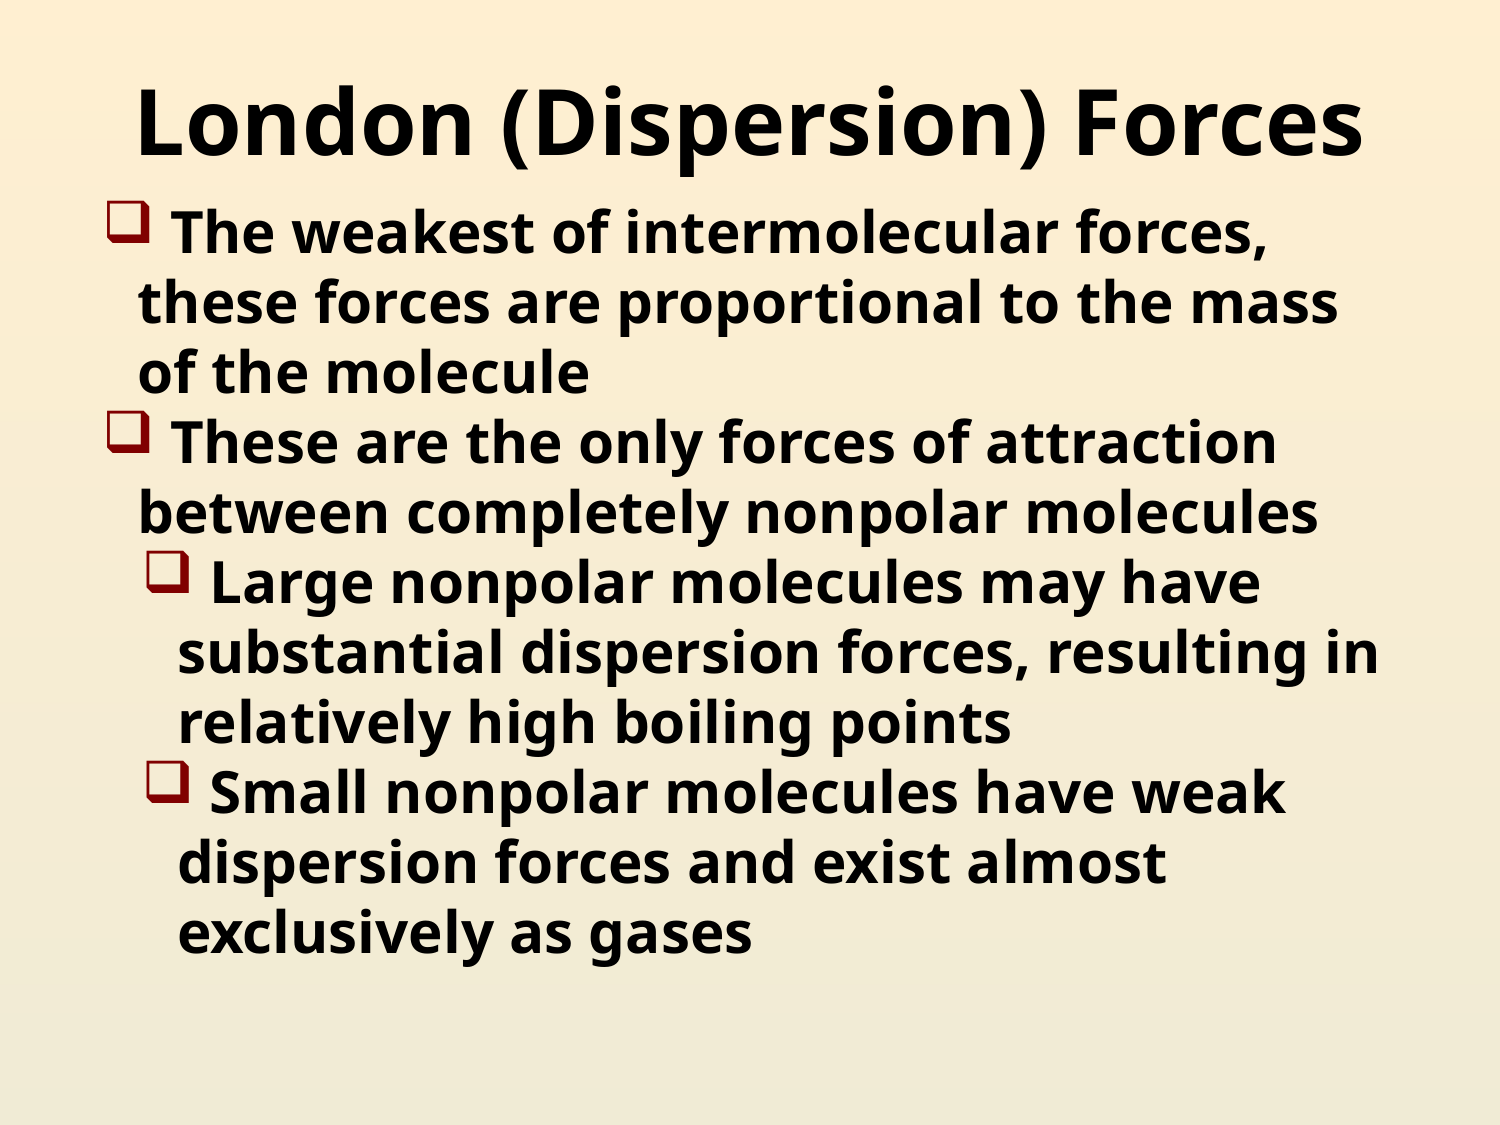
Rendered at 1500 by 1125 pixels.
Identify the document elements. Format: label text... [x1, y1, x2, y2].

text_box The weakest of intermolecular forces, these forces are proportional to the mass of the molecule These are the only forces of attraction between completely nonpolar molecules Large nonpolar molecules may have substantial dispersion forces, resulting in relatively high boiling points Small nonpolar molecules have weak dispersion forces and exist almost exclusively as gases [87, 187, 1413, 972]
title London (Dispersion) Forces [112, 24, 1388, 187]
